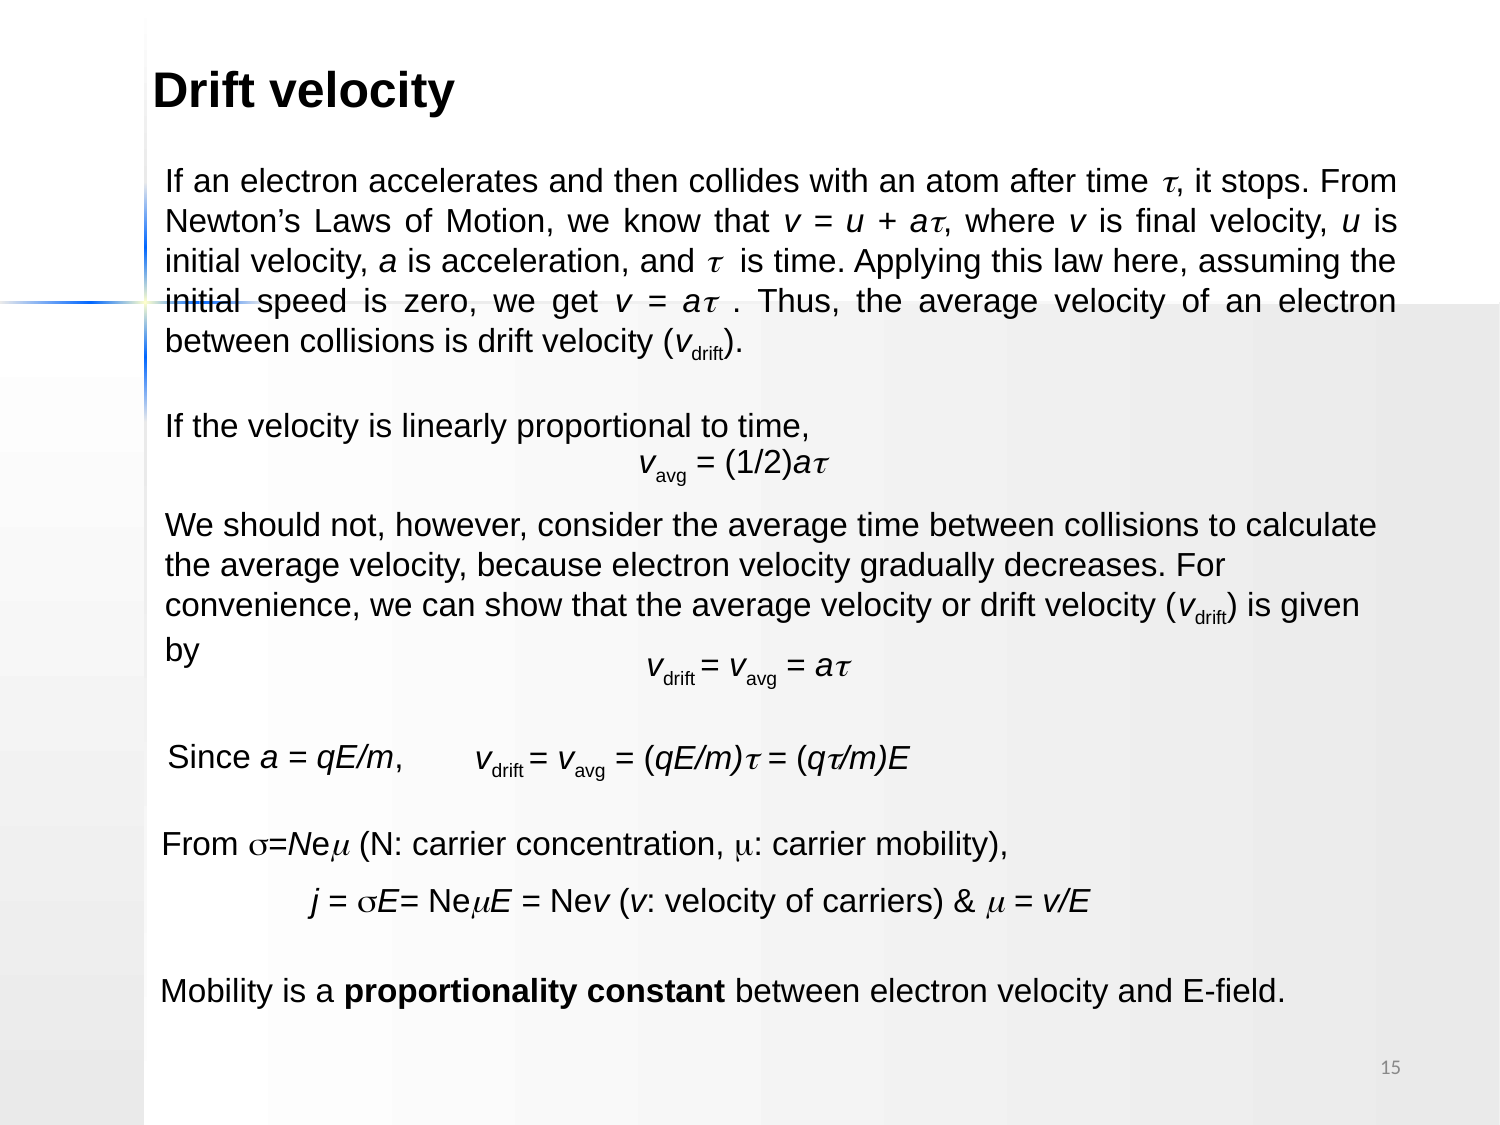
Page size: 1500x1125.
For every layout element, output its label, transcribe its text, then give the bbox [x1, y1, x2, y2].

text_box Mobility is a proportionality constant between electron velocity and E-field. [145, 962, 1383, 1017]
text_box vavg = (1/2)a [624, 433, 860, 494]
text_box Since a = qE/m, [152, 727, 428, 783]
text_box We should not, however, consider the average time between collisions to calculate the average velocity, because electron velocity gradually decreases. For convenience, we can show that the average velocity or drift velocity (vdrift) is given by [150, 495, 1400, 676]
text_box vdrift = vavg = a [631, 676, 873, 697]
text_box vdrift = vavg = (qE/m) = (q/m)E [460, 728, 926, 789]
text_box From =Ne (N: carrier concentration, : carrier mobility), j = E= NeE = Nev (v: velocity of carriers) &  = v/E [146, 815, 1335, 927]
text_box If an electron accelerates and then collides with an atom after time , it stops. From Newton’s Laws of Motion, we know that v = u + a, where v is final velocity, u is initial velocity, a is acceleration, and  is time. Applying this law here, assuming the initial speed is zero, we get v = a . Thus, the average velocity of an electron between collisions is drift velocity (vdrift). If the velocity is linearly proportional to time, [149, 152, 1413, 452]
text_box Drift velocity [137, 49, 625, 125]
